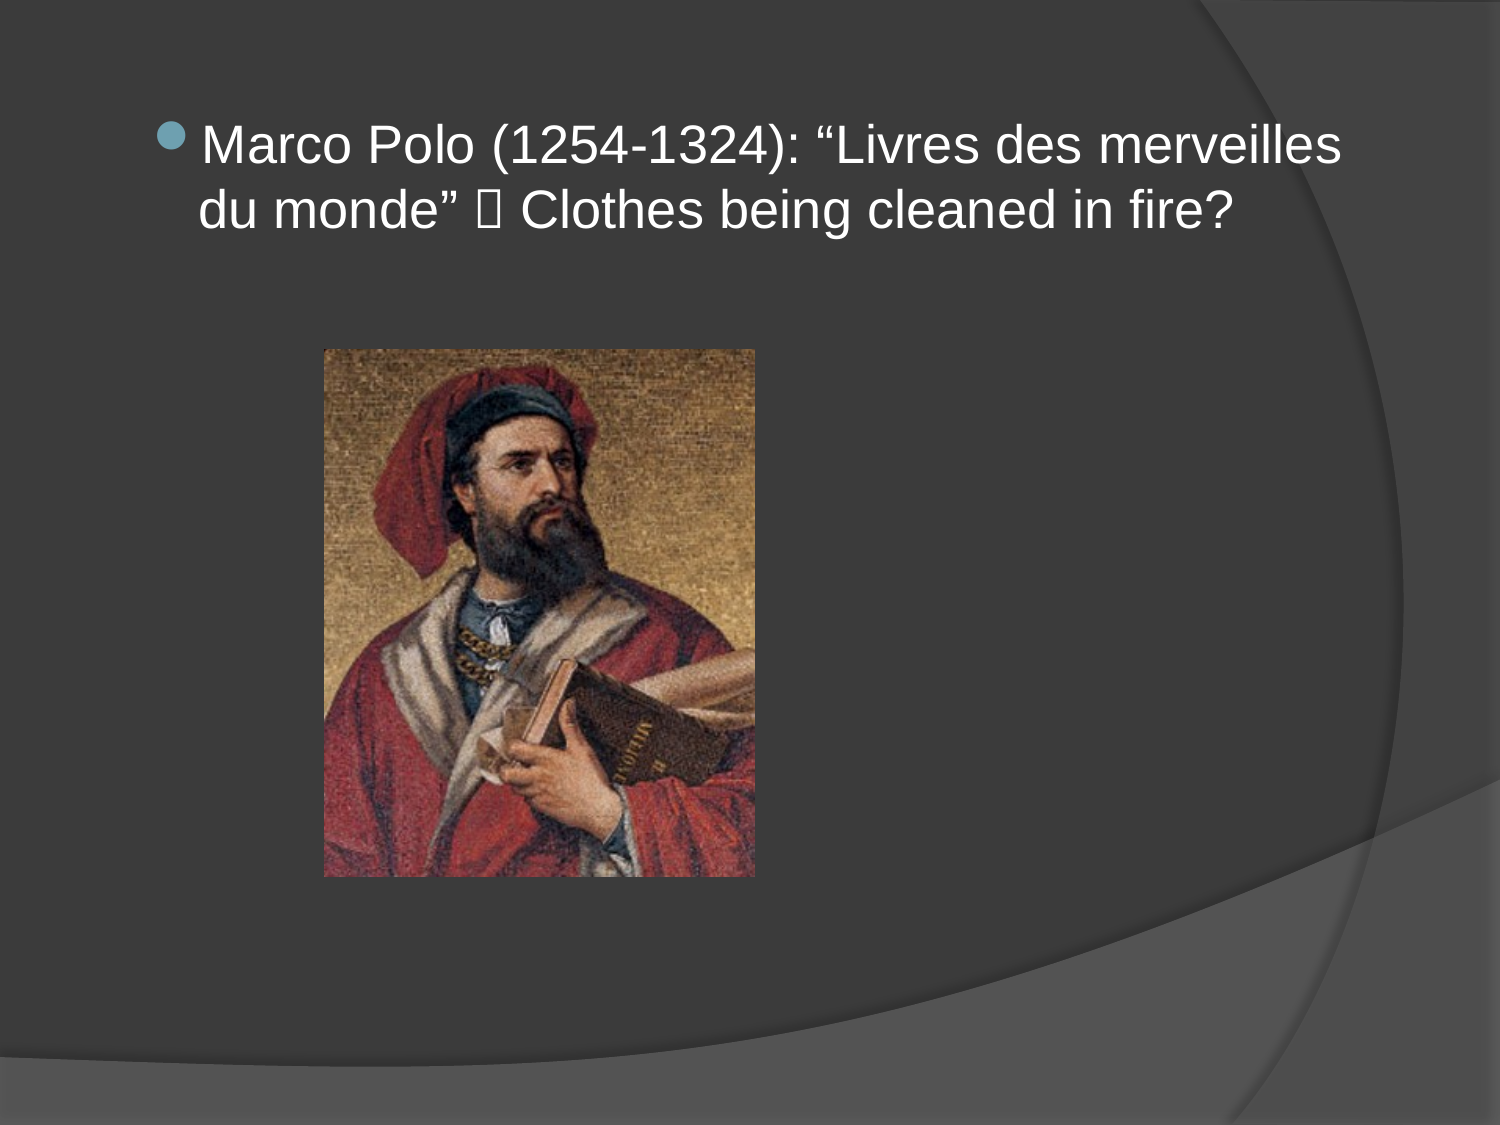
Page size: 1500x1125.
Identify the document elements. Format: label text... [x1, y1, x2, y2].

picture [324, 349, 755, 877]
list Marco Polo (1254-1324): “Livres des merveilles du monde”  Clothes being cleaned in fire? [64, 101, 1412, 575]
